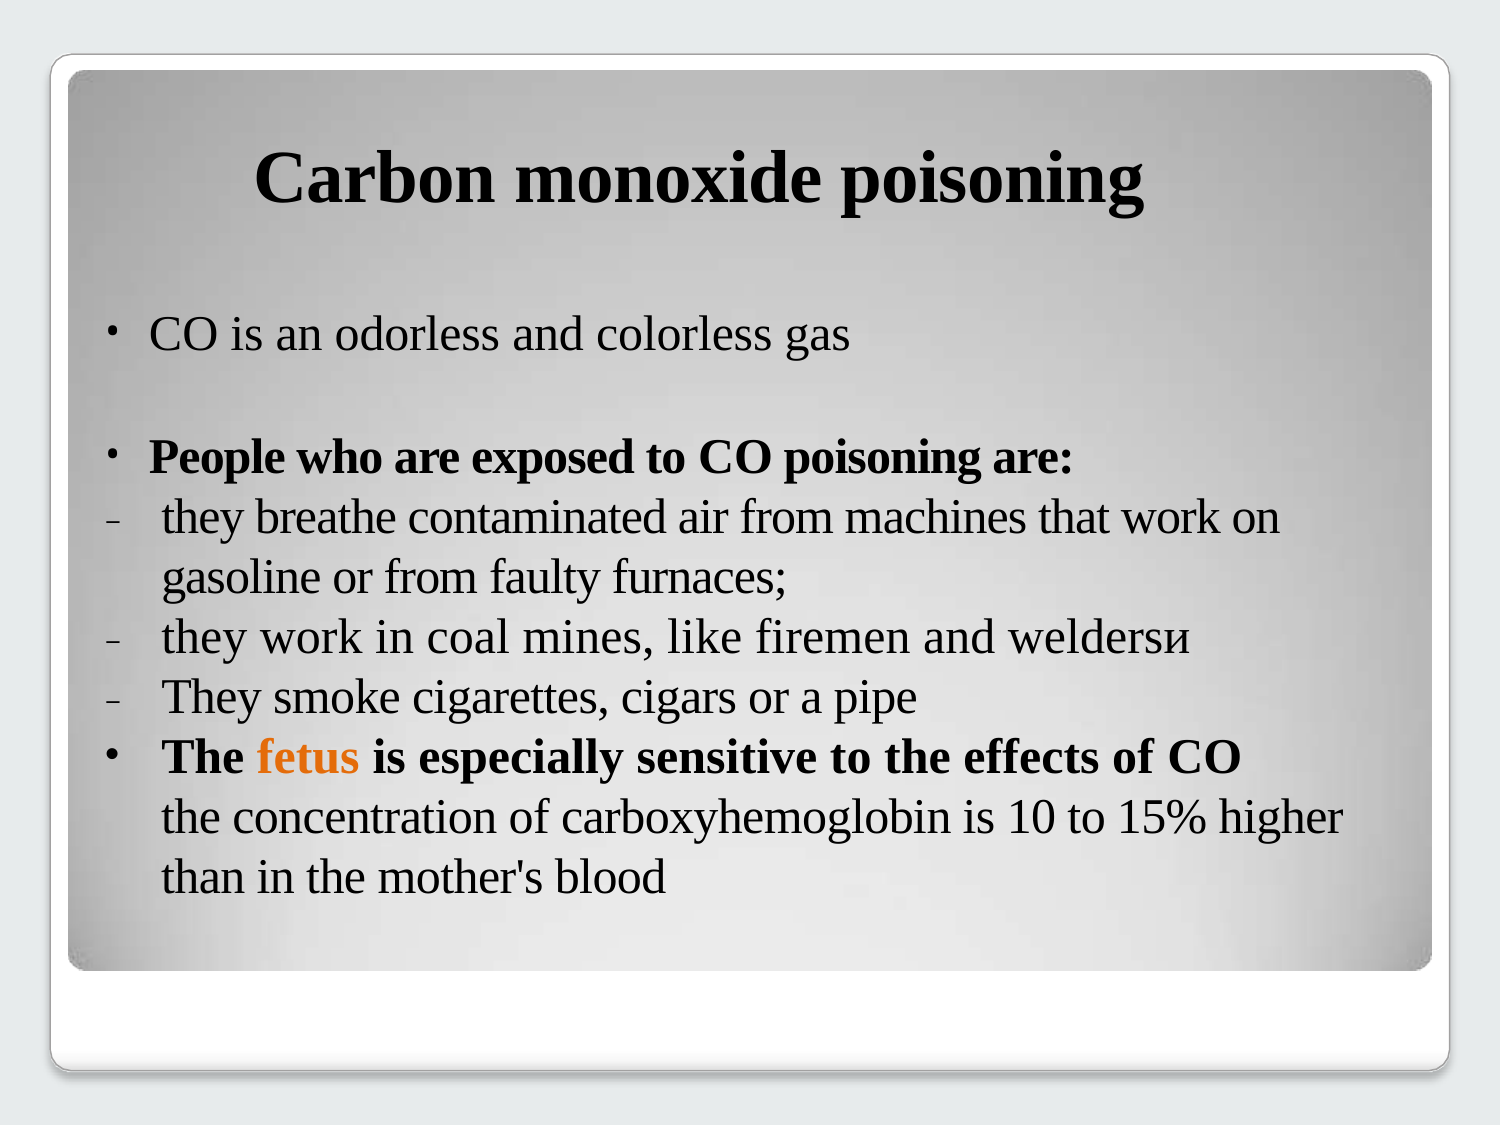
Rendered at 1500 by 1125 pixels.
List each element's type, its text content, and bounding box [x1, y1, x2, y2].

text_box CO is an odorless and colorless gas People who are exposed to CO poisoning are: they breathe contaminated air from machines that work on gasoline or from faulty furnaces; they work in coal mines, like firemen and weldersи They smoke cigarettes, cigars or a pipe The fetus is especially sensitive to the effects of CO the concentration of carboxyhemoglobin is 10 to 15% higher than in the mother's blood [102, 297, 1358, 904]
picture [36, 46, 1464, 1094]
title Carbon monoxide poisoning [251, 125, 1210, 297]
